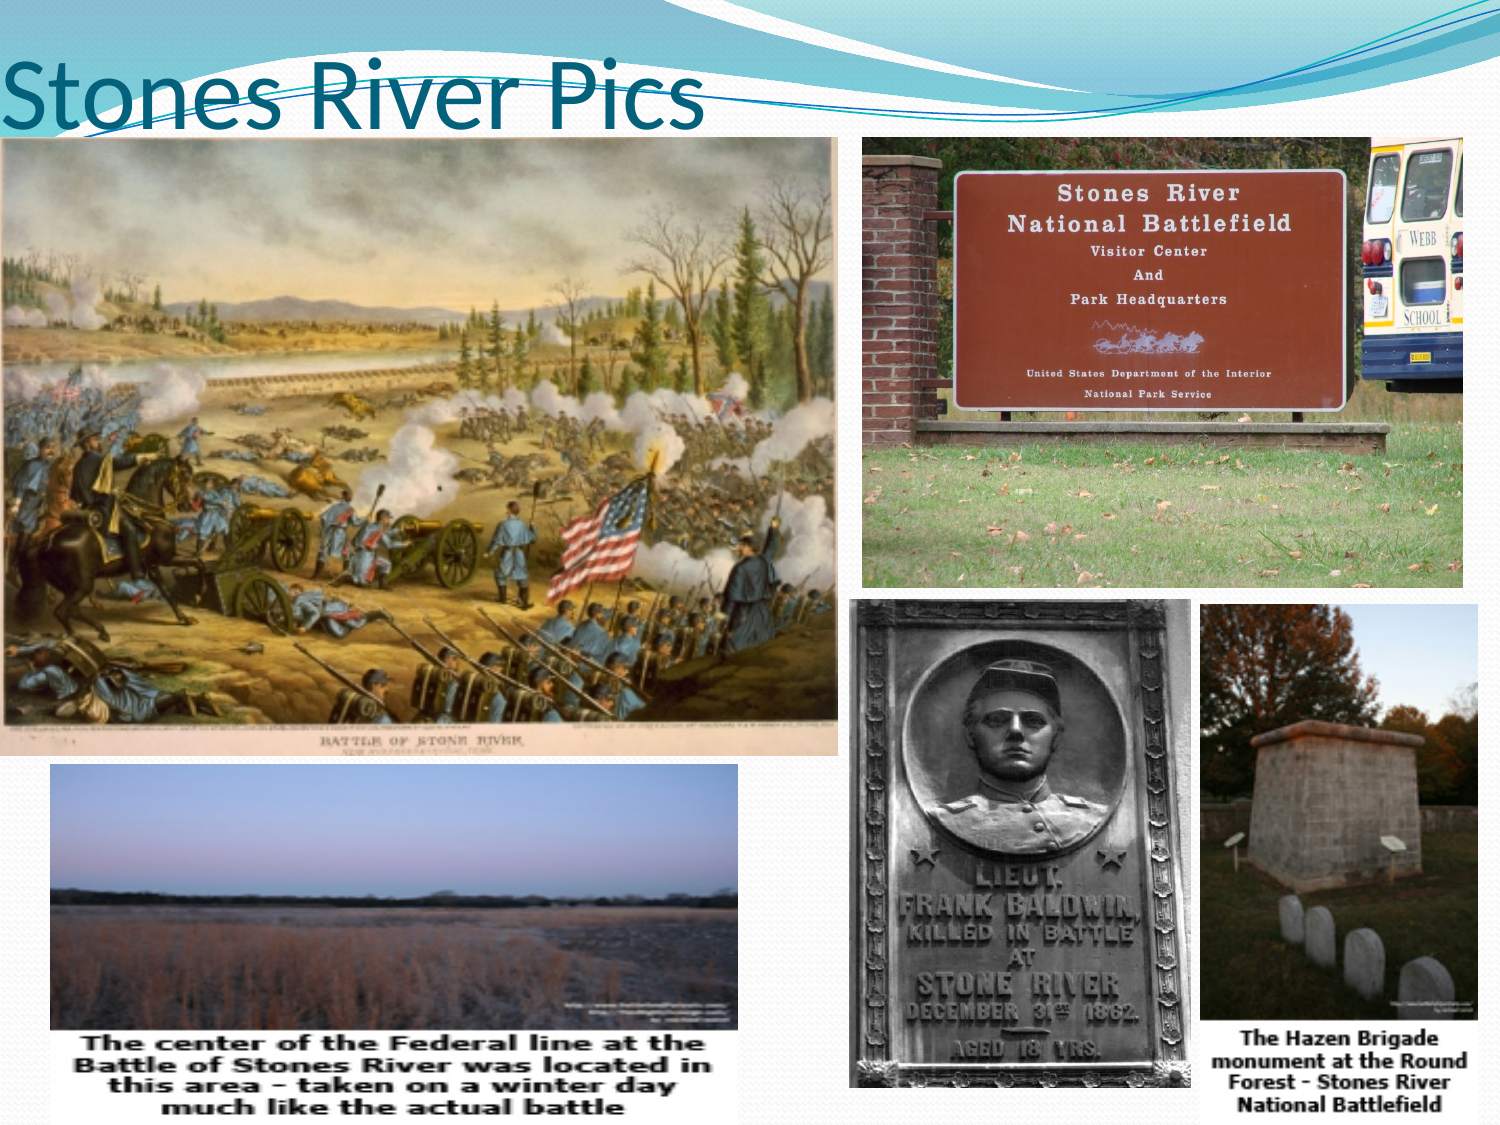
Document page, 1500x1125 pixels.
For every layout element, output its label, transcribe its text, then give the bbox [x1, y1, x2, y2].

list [0, 137, 838, 756]
picture [49, 764, 738, 1125]
picture [849, 599, 1191, 1088]
picture [862, 137, 1463, 588]
title Stones River Pics [0, 0, 1350, 150]
picture [1199, 603, 1478, 1125]
